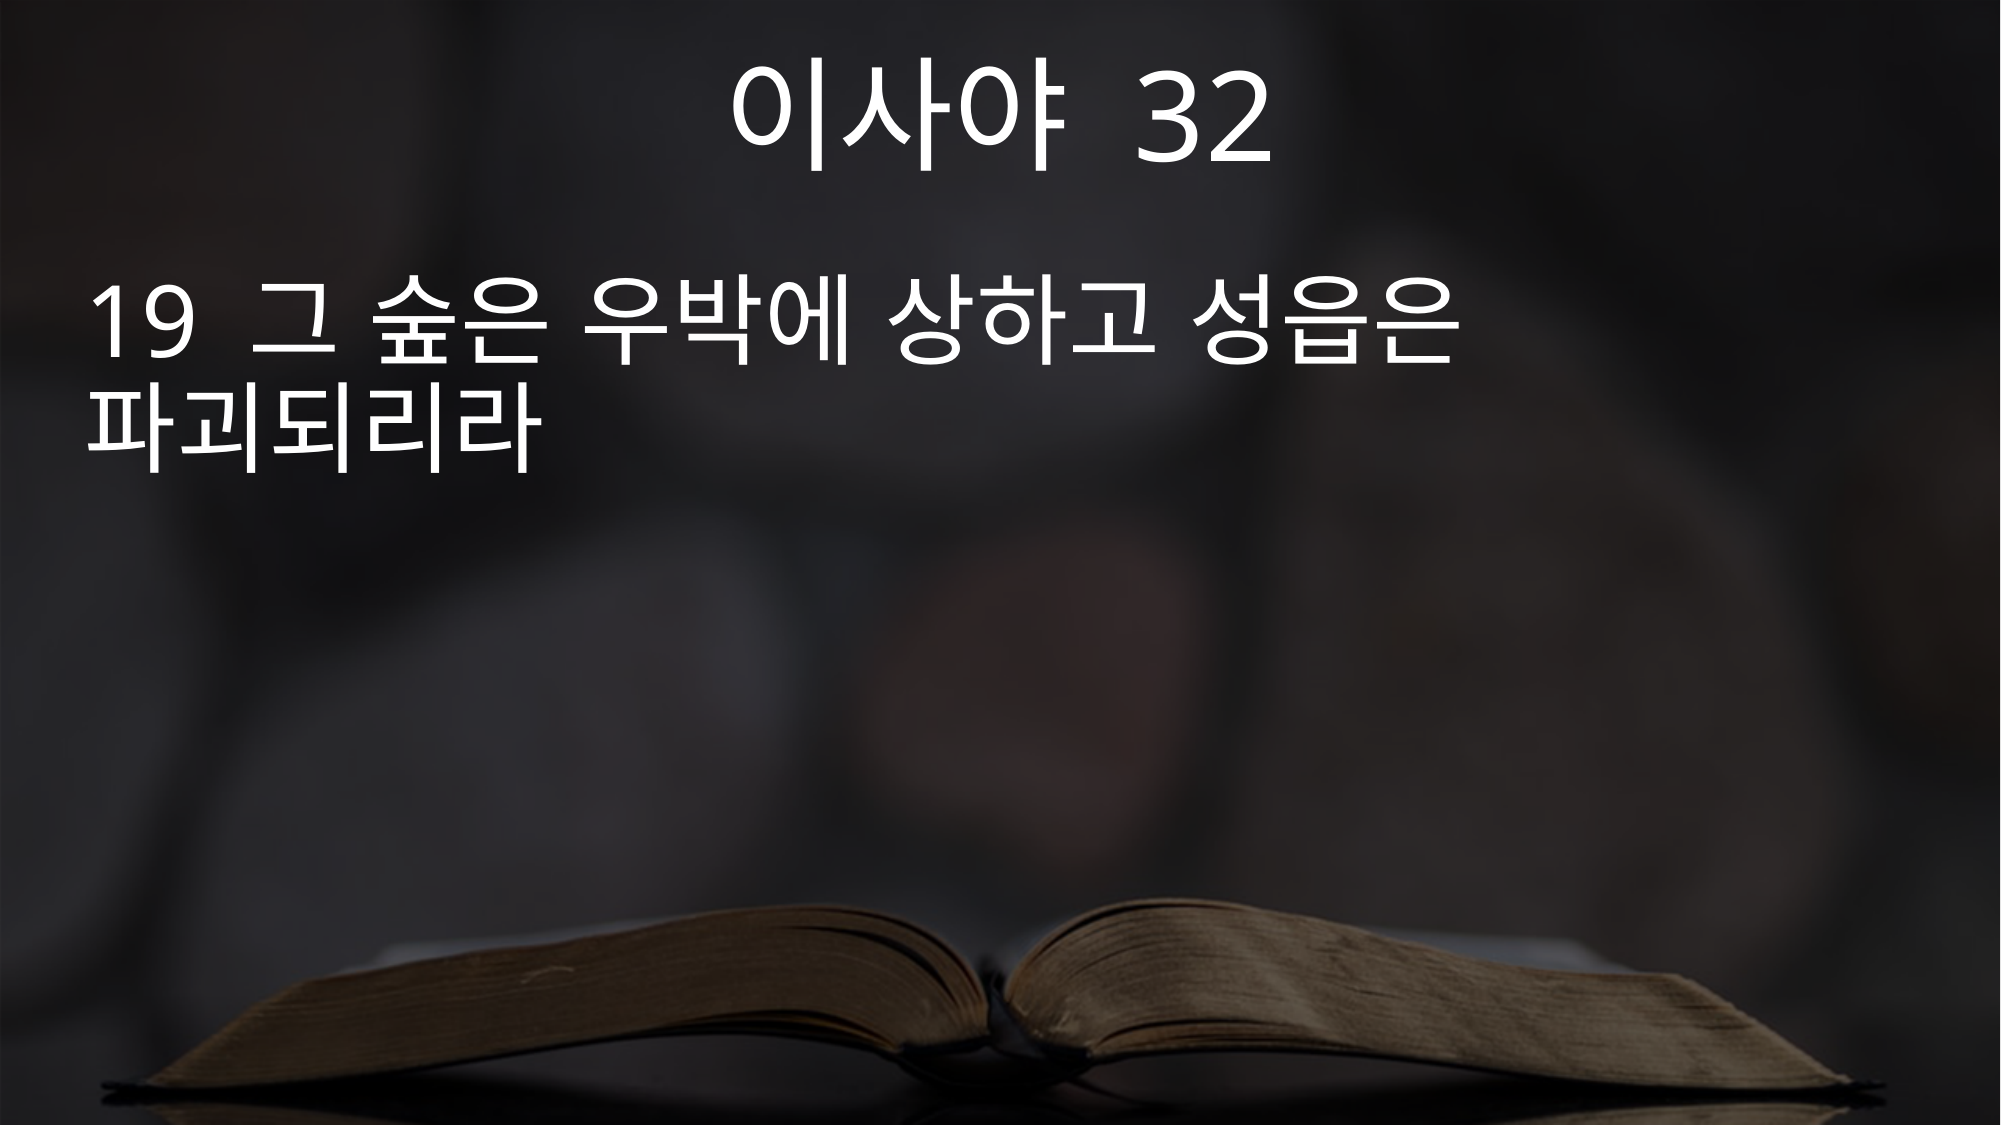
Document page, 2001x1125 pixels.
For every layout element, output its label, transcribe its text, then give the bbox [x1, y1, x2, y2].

picture [0, 0, 2001, 1125]
footer 이사야 32 [0, 32, 2000, 192]
list 19 그 숲은 우박에 상하고 성읍은 파괴되리라 [69, 263, 1953, 423]
